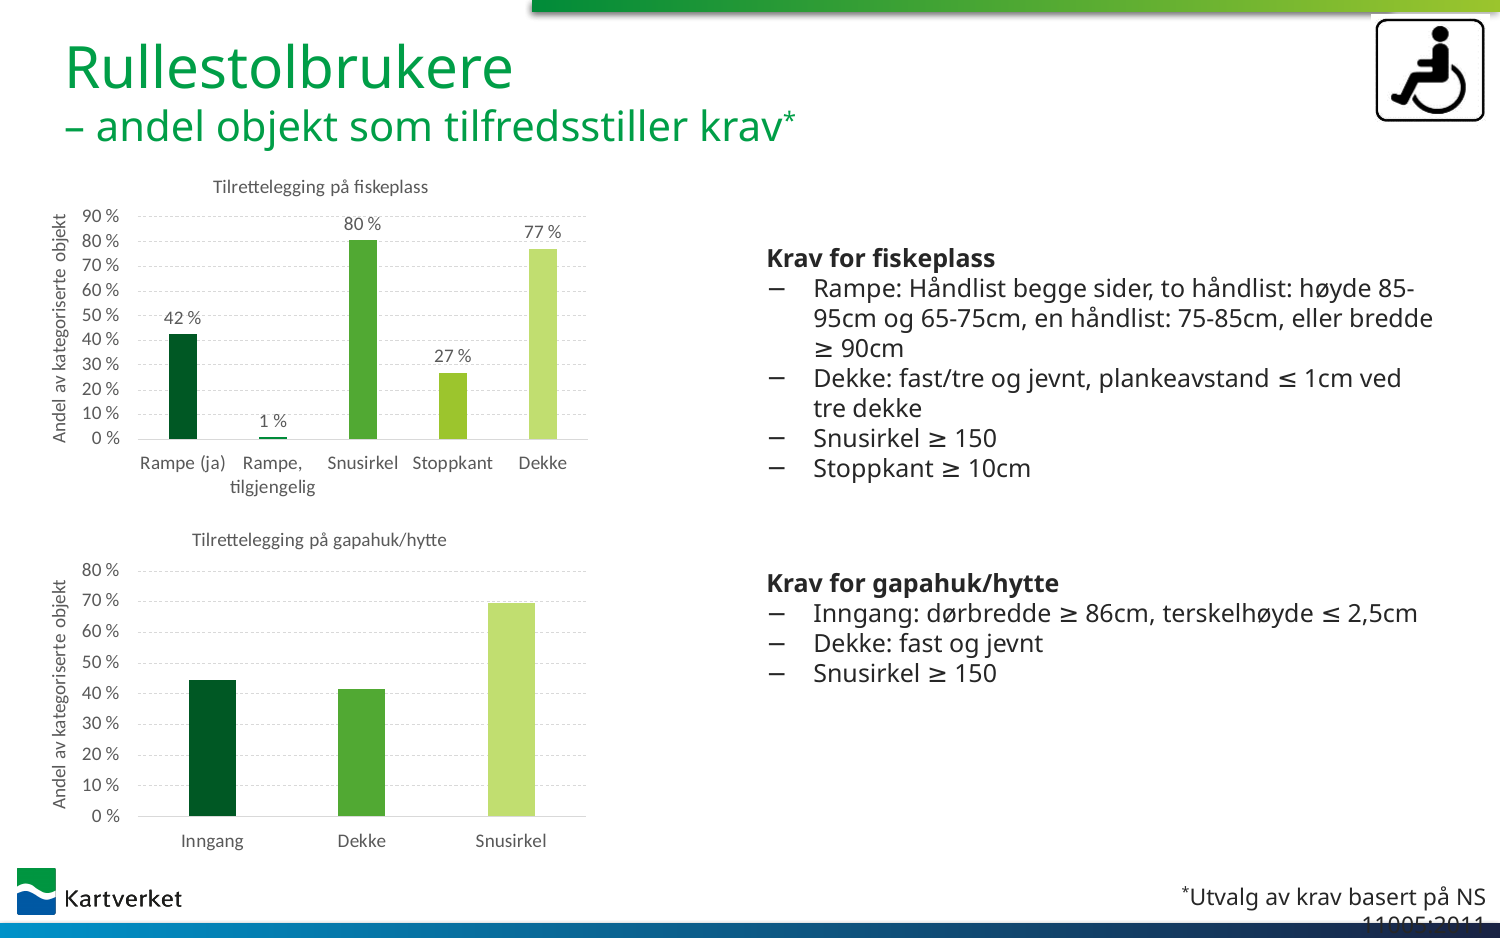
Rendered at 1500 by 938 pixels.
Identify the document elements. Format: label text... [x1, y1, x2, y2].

text_box *Utvalg av krav basert på NS 11005:2011 [1068, 873, 1500, 938]
picture [41, 166, 599, 505]
text_box Krav for gapahuk/hytte Inngang: dørbredde ≥ 86cm, terskelhøyde ≤ 2,5cm Dekke: fast og jevnt Snusirkel ≥ 150 [751, 560, 1452, 695]
picture [1371, 13, 1491, 127]
text_box Rullestolbrukere – andel objekt som tilfredsstiller krav* [49, 29, 1431, 158]
text_box Krav for fiskeplass Rampe: Håndlist begge sider, to håndlist: høyde 85-95cm og 65-75cm, en håndlist: 75-85cm, eller bredde ≥ 90cm Dekke: fast/tre og jevnt, plankeavstand ≤ 1cm ved tre dekke Snusirkel ≥ 150 Stoppkant ≥ 10cm [751, 235, 1452, 490]
picture [41, 520, 597, 859]
